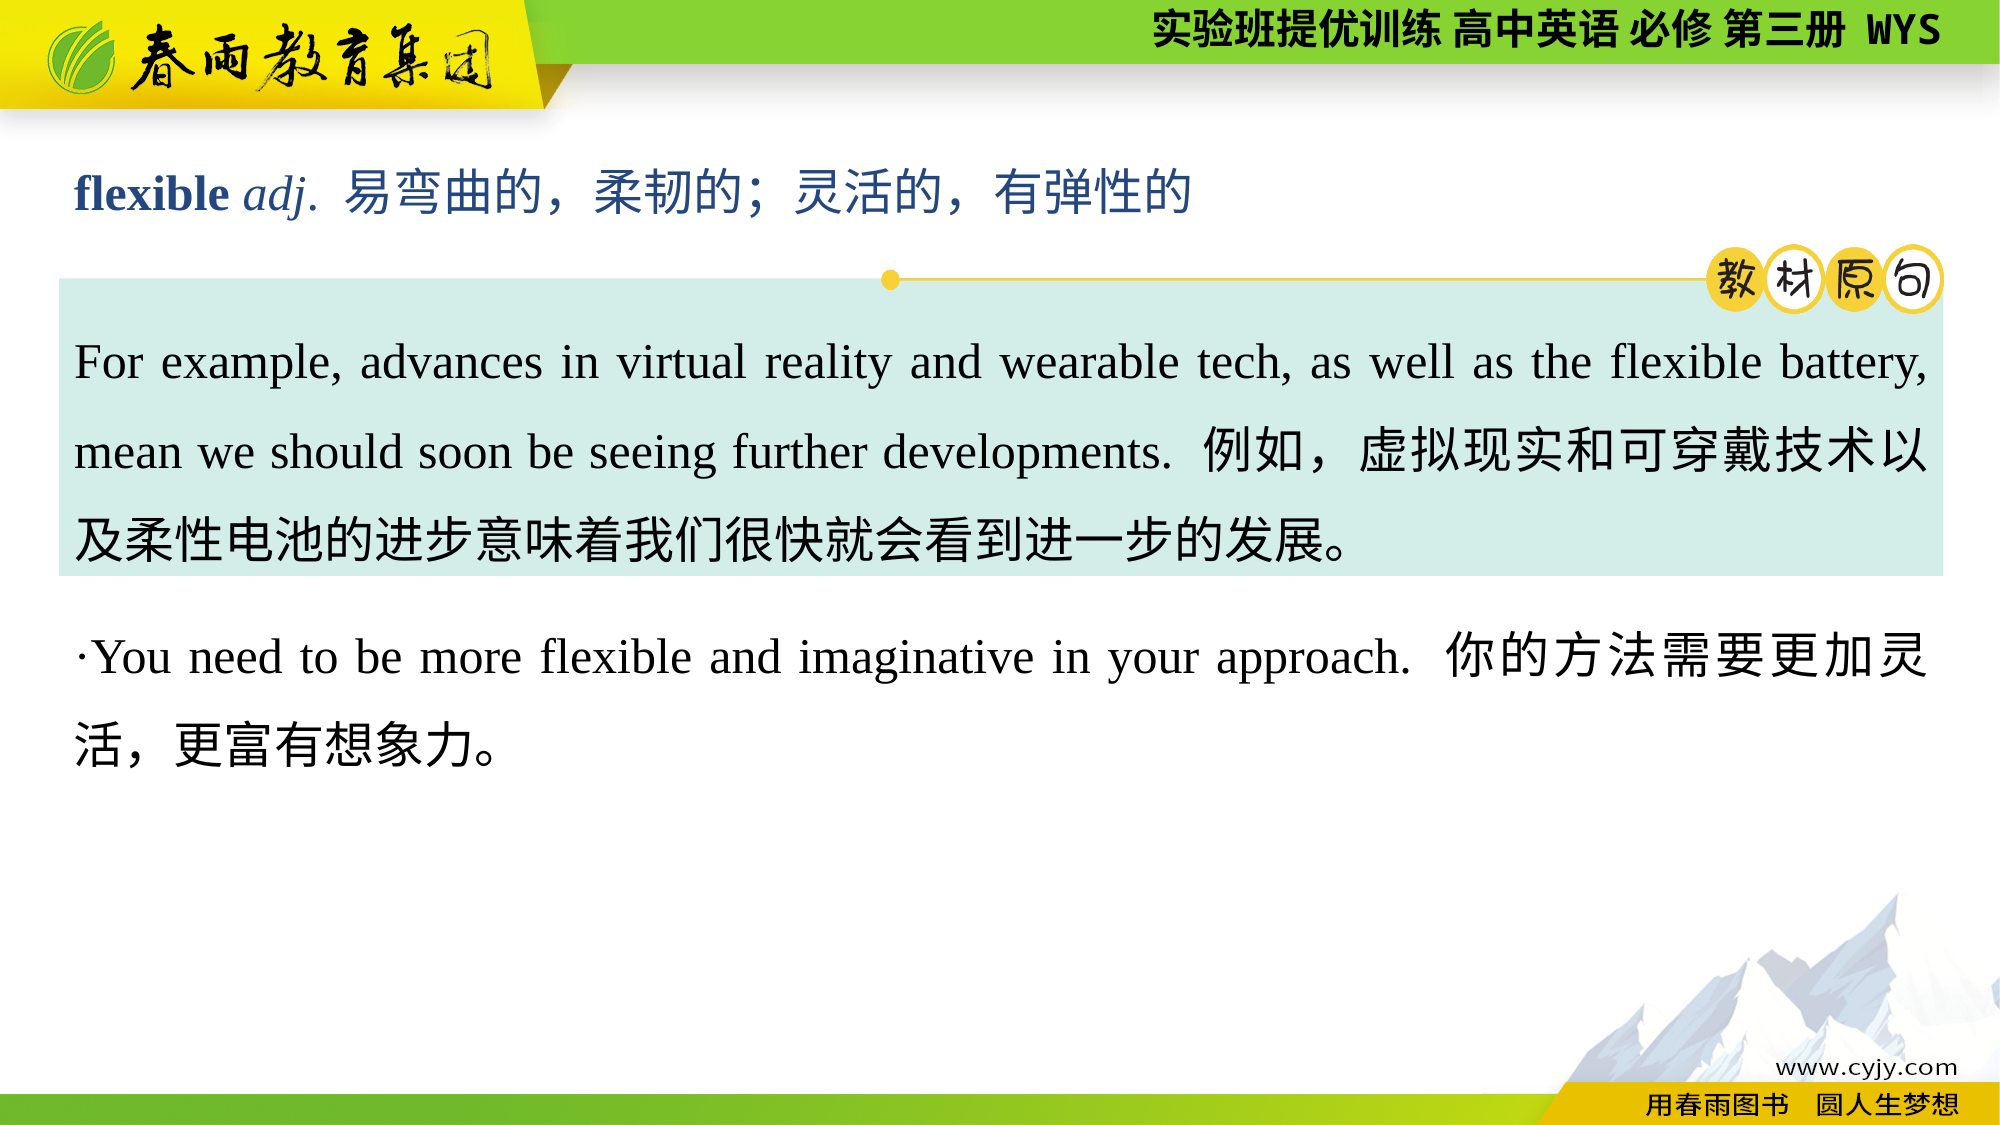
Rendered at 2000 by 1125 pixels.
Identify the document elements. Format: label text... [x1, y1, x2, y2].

list flexible adj. 易弯曲的，柔韧的；灵活的，有弹性的 [59, 122, 1944, 217]
text_box For example, advances in virtual reality and wearable tech, as well as the flexible battery, mean we should soon be seeing further developments. 例如，虚拟现实和可穿戴技术以及柔性电池的进步意味着我们很快就会看到进一步的发展。 [59, 278, 1944, 576]
text_box ·You need to be more flexible and imaginative in your approach. 你的方法需要更加灵活，更富有想象力。 [59, 586, 1944, 781]
picture [0, 0, 2000, 1125]
